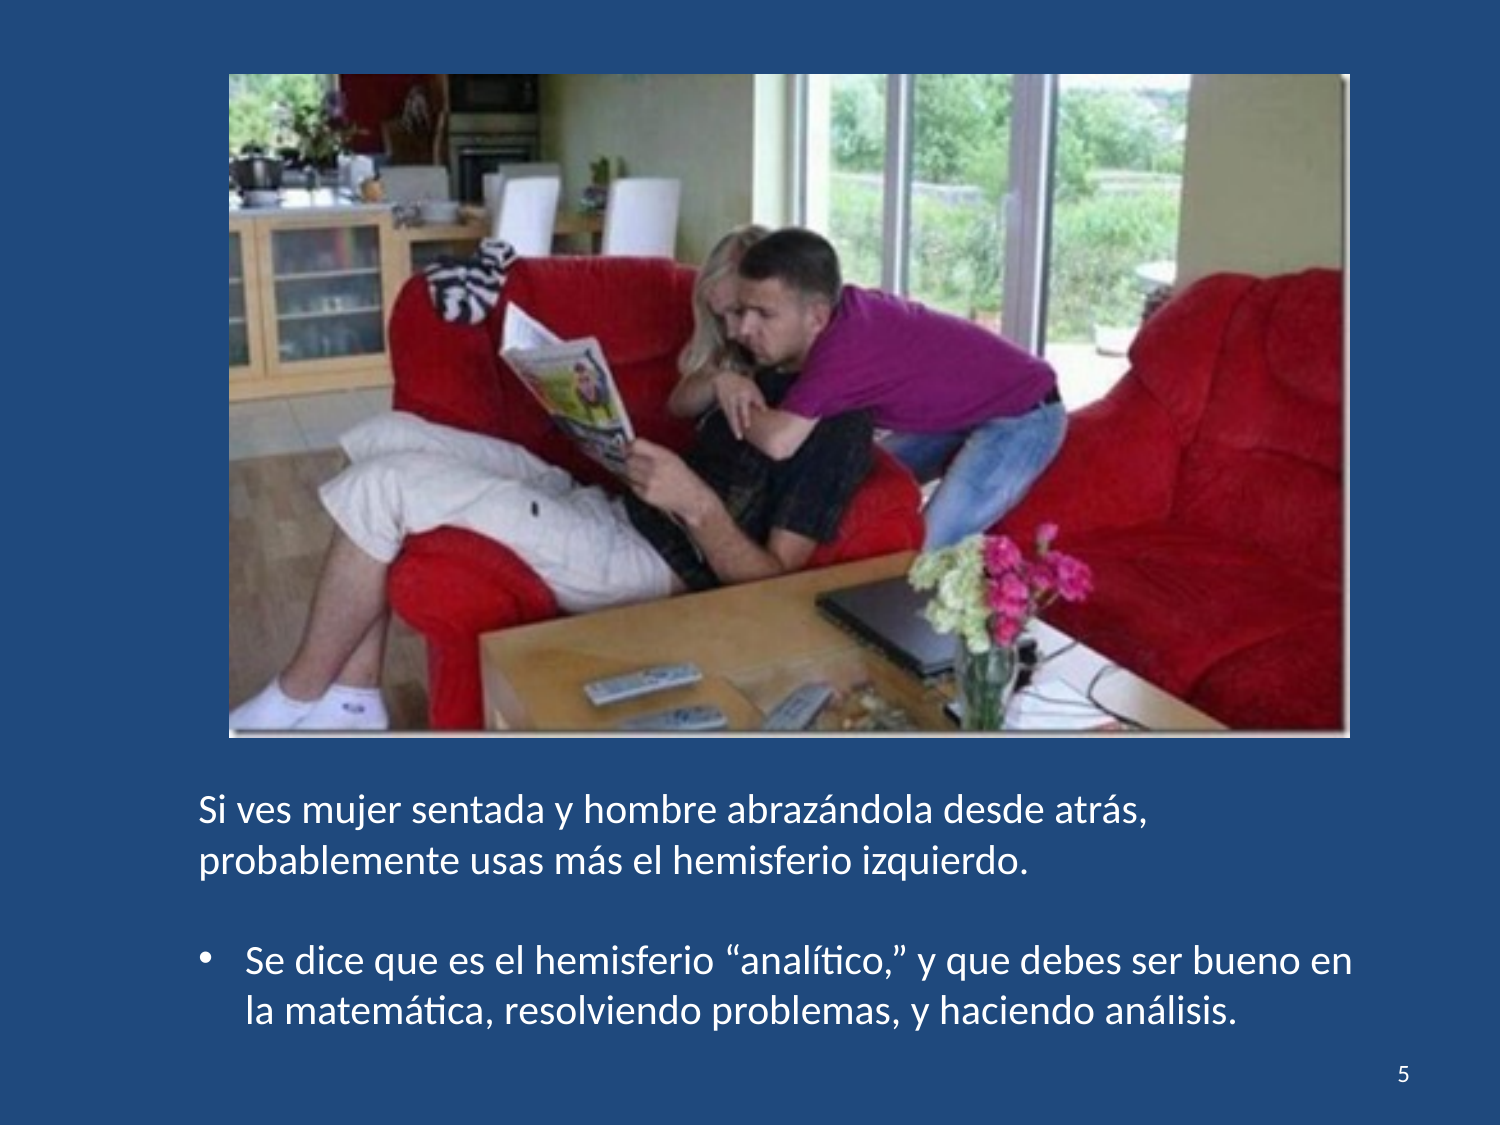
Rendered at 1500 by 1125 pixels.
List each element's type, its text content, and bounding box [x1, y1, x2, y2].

text_box Si ves mujer sentada y hombre abrazándola desde atrás, probablemente usas más el hemisferio izquierdo. Se dice que es el hemisferio “analítico,” y que debes ser bueno en la matemática, resolviendo problemas, y haciendo análisis. [183, 774, 1396, 1040]
picture [229, 74, 1351, 738]
slide_number 5 [1074, 1042, 1425, 1103]
